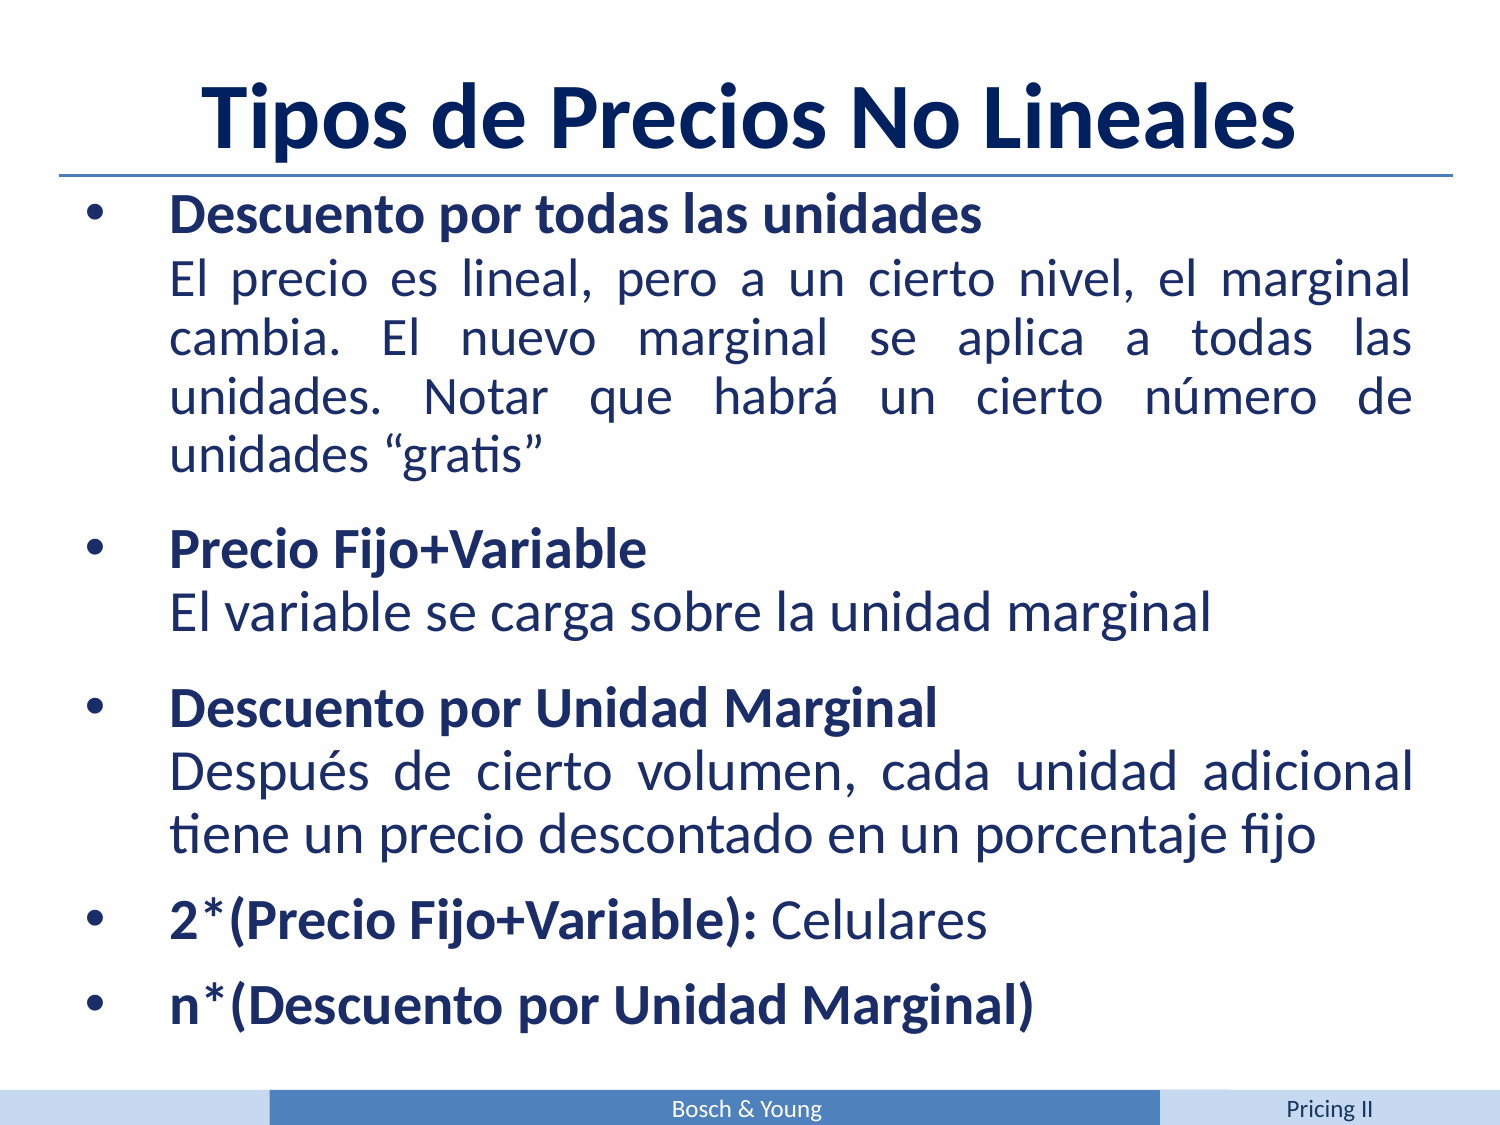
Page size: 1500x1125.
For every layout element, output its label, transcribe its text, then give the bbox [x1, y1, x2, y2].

text_box Bosch & Young [272, 1088, 1158, 1125]
text_box [0, 1088, 272, 1125]
text_box Descuento por todas las unidades El precio es lineal, pero a un cierto nivel, el marginal cambia. El nuevo marginal se aplica a todas las unidades. Notar que habrá un cierto número de unidades “gratis” Precio Fijo+Variable El variable se carga sobre la unidad marginal Descuento por Unidad Marginal Después de cierto volumen, cada unidad adicional tiene un precio descontado en un porcentaje fijo 2*(Precio Fijo+Variable): Celulares n*(Descuento por Unidad Marginal) [70, 183, 1430, 1045]
text_box Tipos de Precios No Lineales [35, 47, 1465, 175]
text_box Pricing II [1158, 1088, 1500, 1125]
